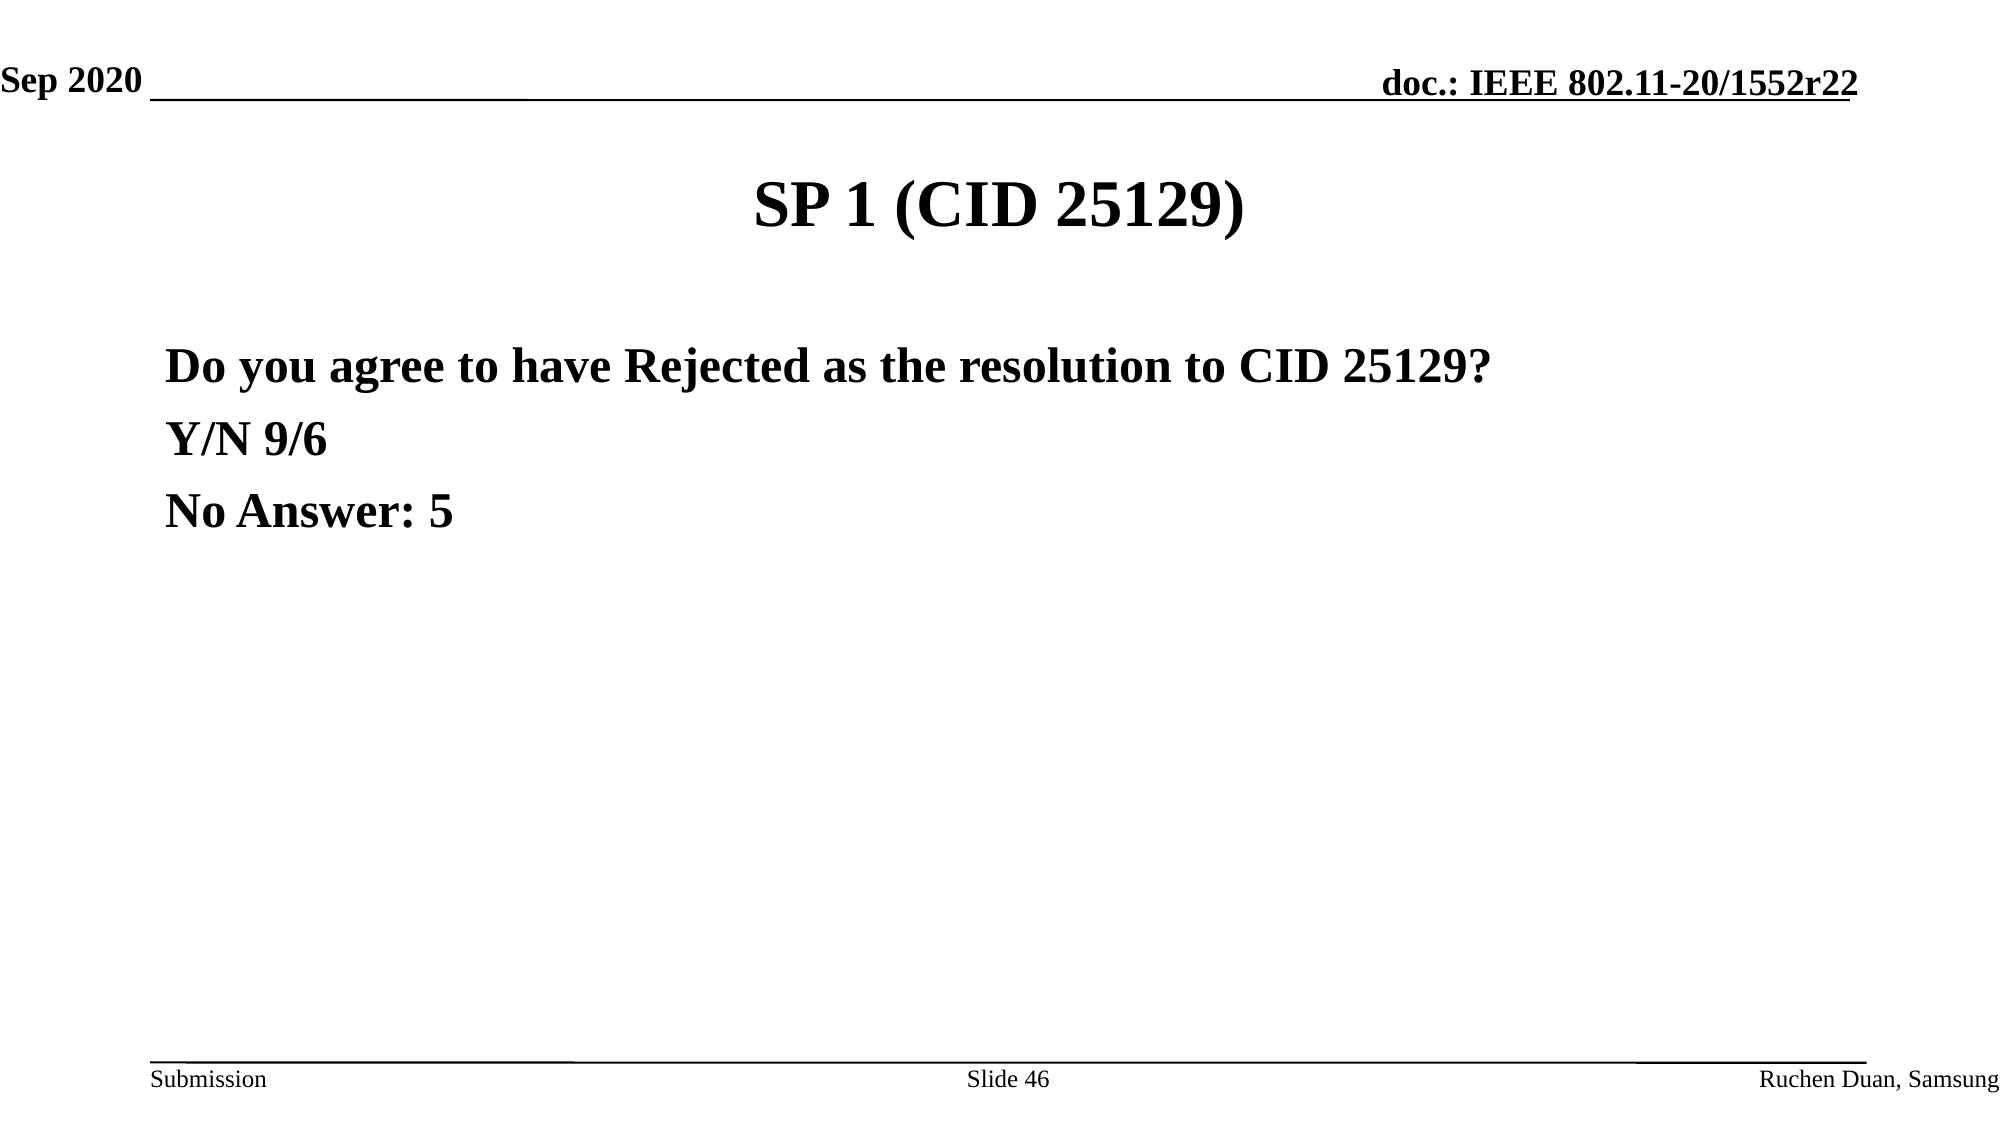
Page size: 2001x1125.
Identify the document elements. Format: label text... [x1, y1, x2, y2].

slide_number Slide 46 [950, 1061, 1067, 1123]
footer Ruchen Duan, Samsung [1756, 1061, 2000, 1125]
title SP 1 (CID 25129) [149, 112, 1850, 288]
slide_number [0, 0, 155, 101]
list Do you agree to have Rejected as the resolution to CID 25129? Y/N 9/6 No Answer: 5 [149, 324, 1850, 1000]
